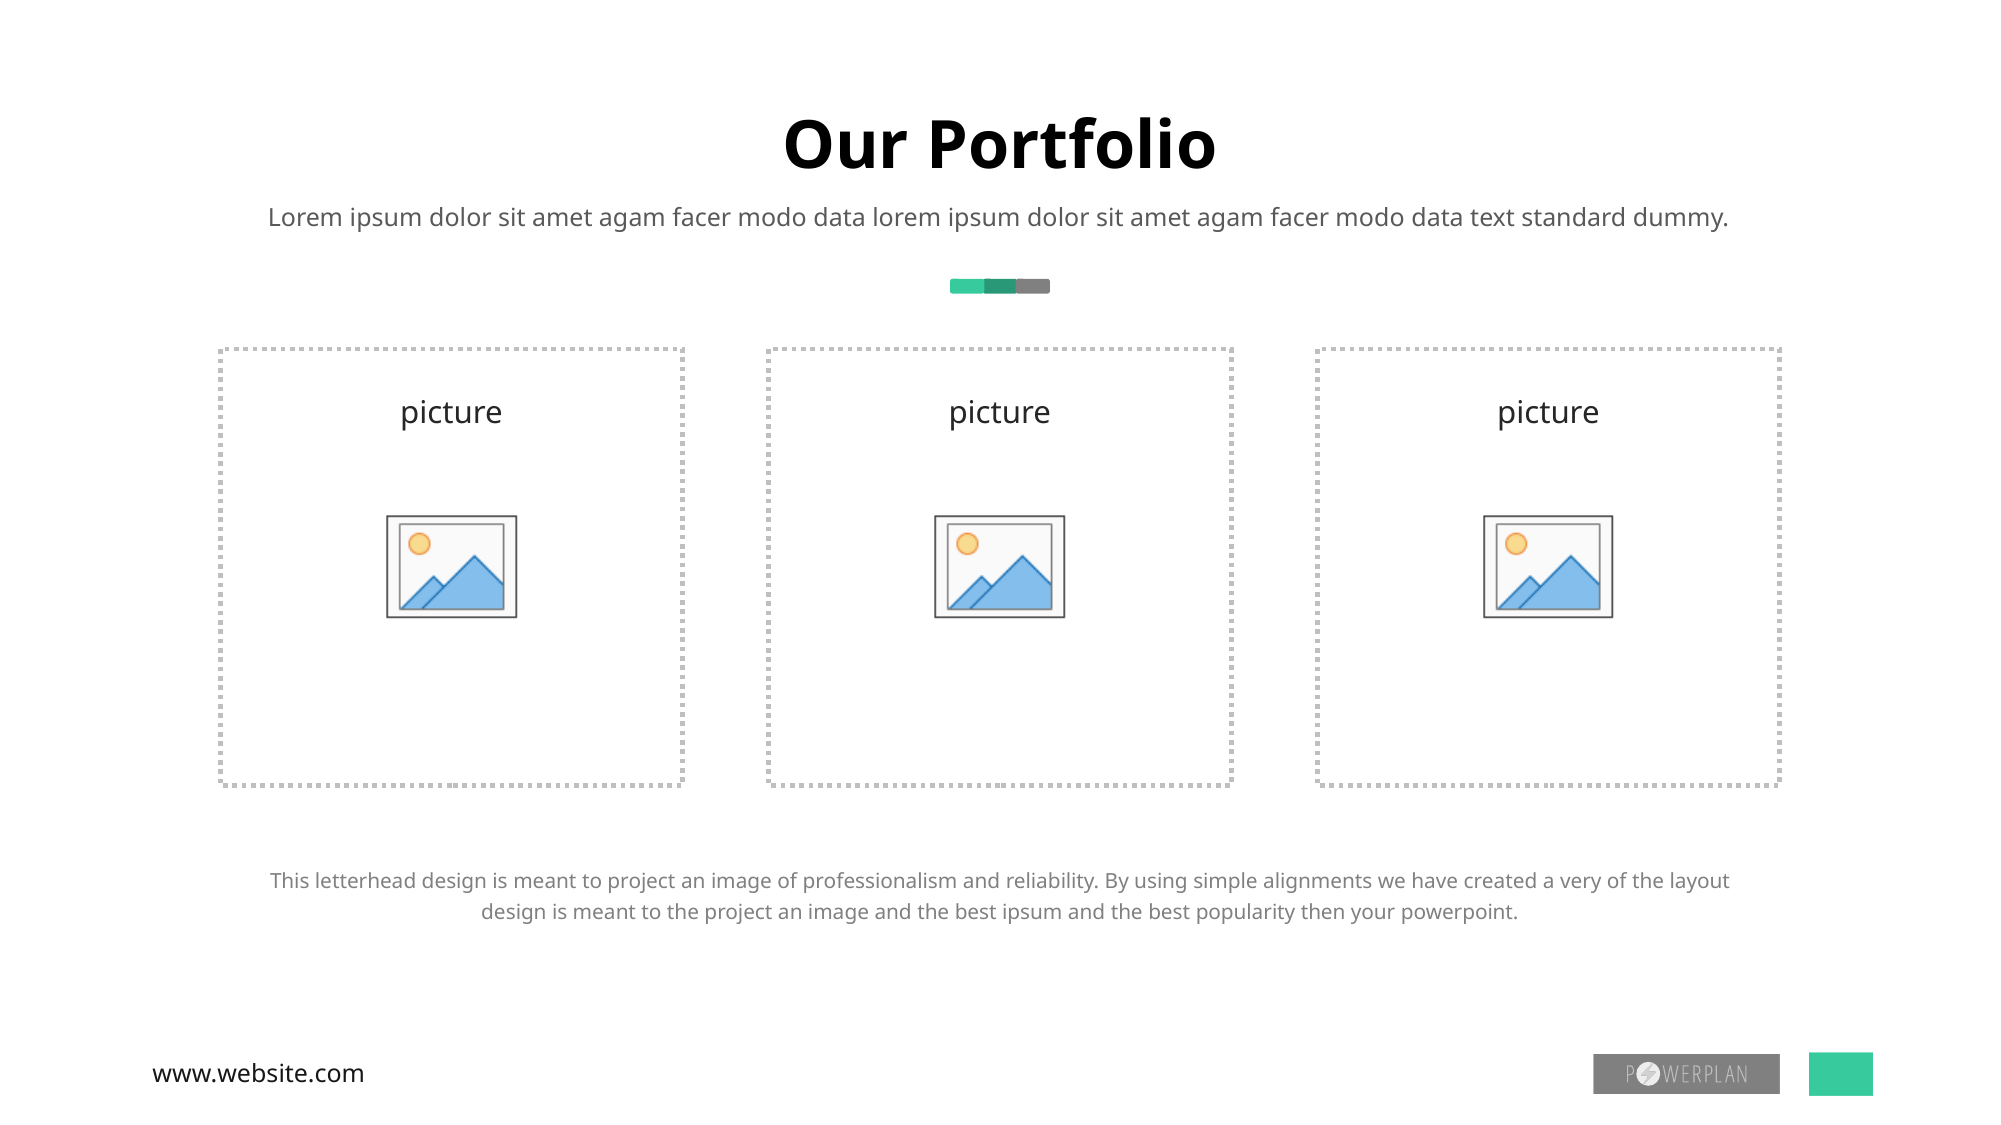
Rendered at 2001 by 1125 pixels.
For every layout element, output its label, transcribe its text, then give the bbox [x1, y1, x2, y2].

list Lorem ipsum dolor sit amet agam facer modo data lorem ipsum dolor sit amet agam facer modo data text standard dummy. [137, 198, 1863, 241]
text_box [1593, 1053, 1780, 1094]
picture [257, 384, 646, 750]
slide_number www.website.com [137, 1042, 391, 1103]
text_box [219, 348, 684, 786]
text_box [1316, 348, 1781, 786]
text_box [949, 278, 1050, 294]
text_box This letterhead design is meant to project an image of professionalism and reliability. By using simple alignments we have created a very of the layout design is meant to the project an image and the best ipsum and the best popularity then your powerpoint. [252, 840, 1748, 945]
picture [806, 384, 1194, 750]
text_box [768, 348, 1232, 786]
picture [1354, 384, 1743, 750]
title Our Portfolio [137, 96, 1863, 198]
slide_number 14 [1809, 1052, 1873, 1096]
